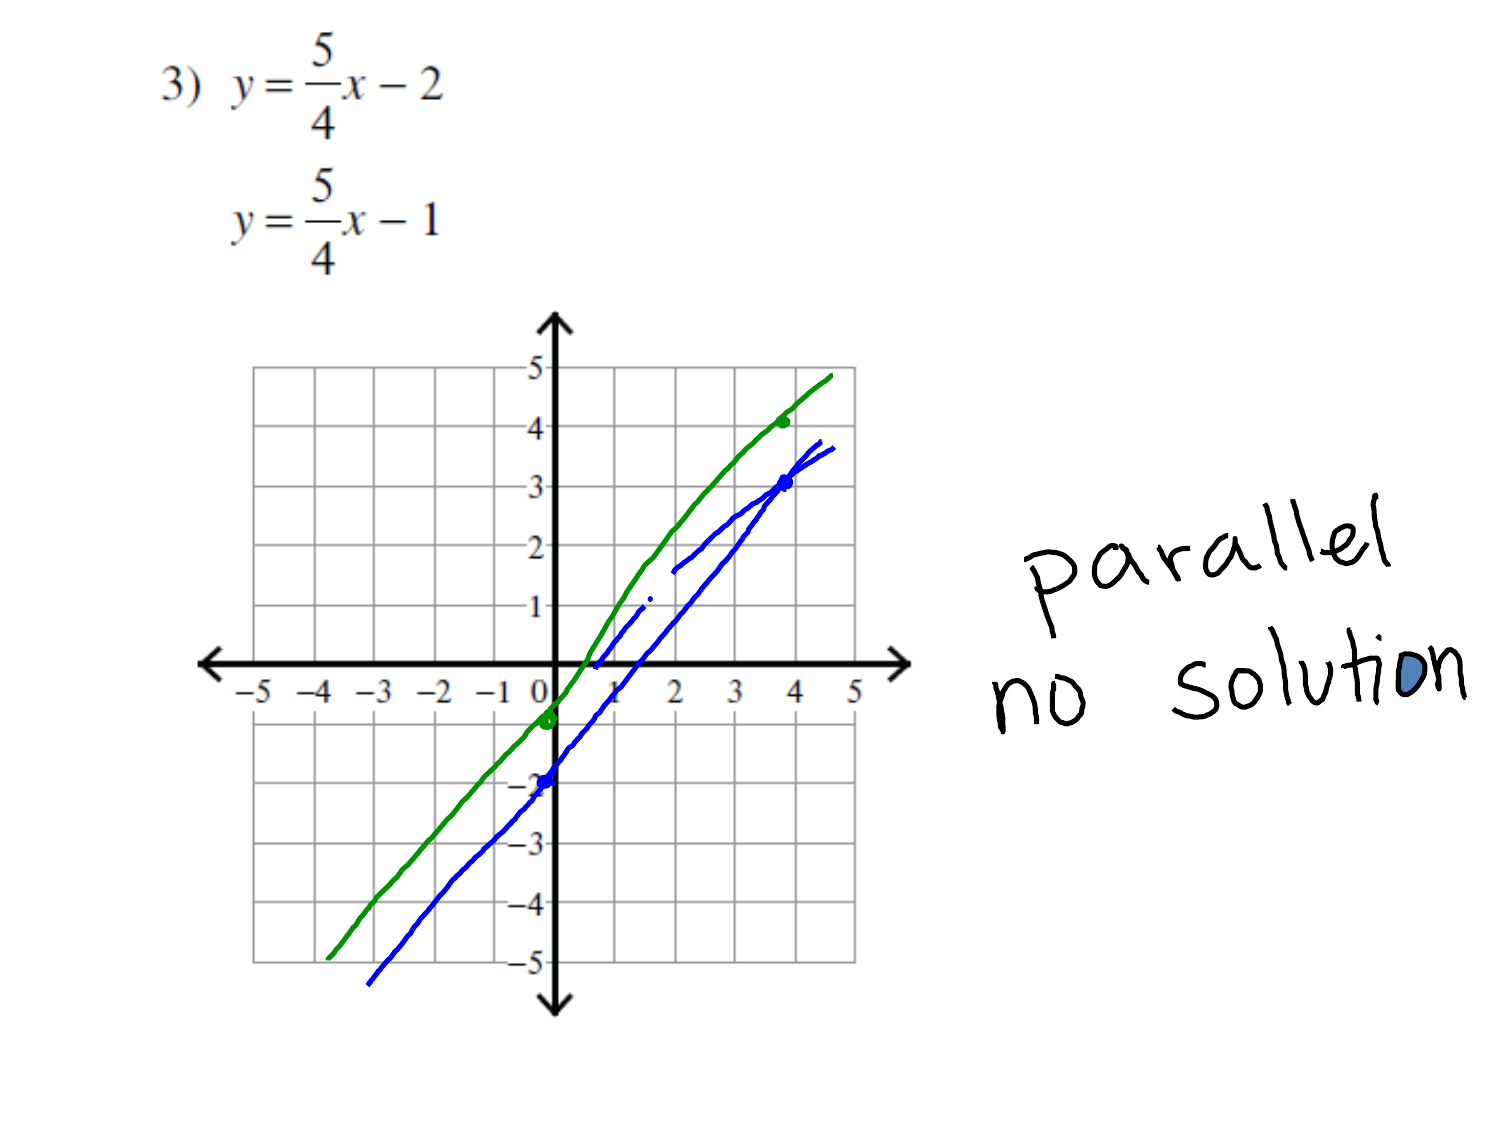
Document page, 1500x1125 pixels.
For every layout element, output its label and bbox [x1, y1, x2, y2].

text_box [994, 494, 1466, 733]
picture [137, 5, 922, 1031]
